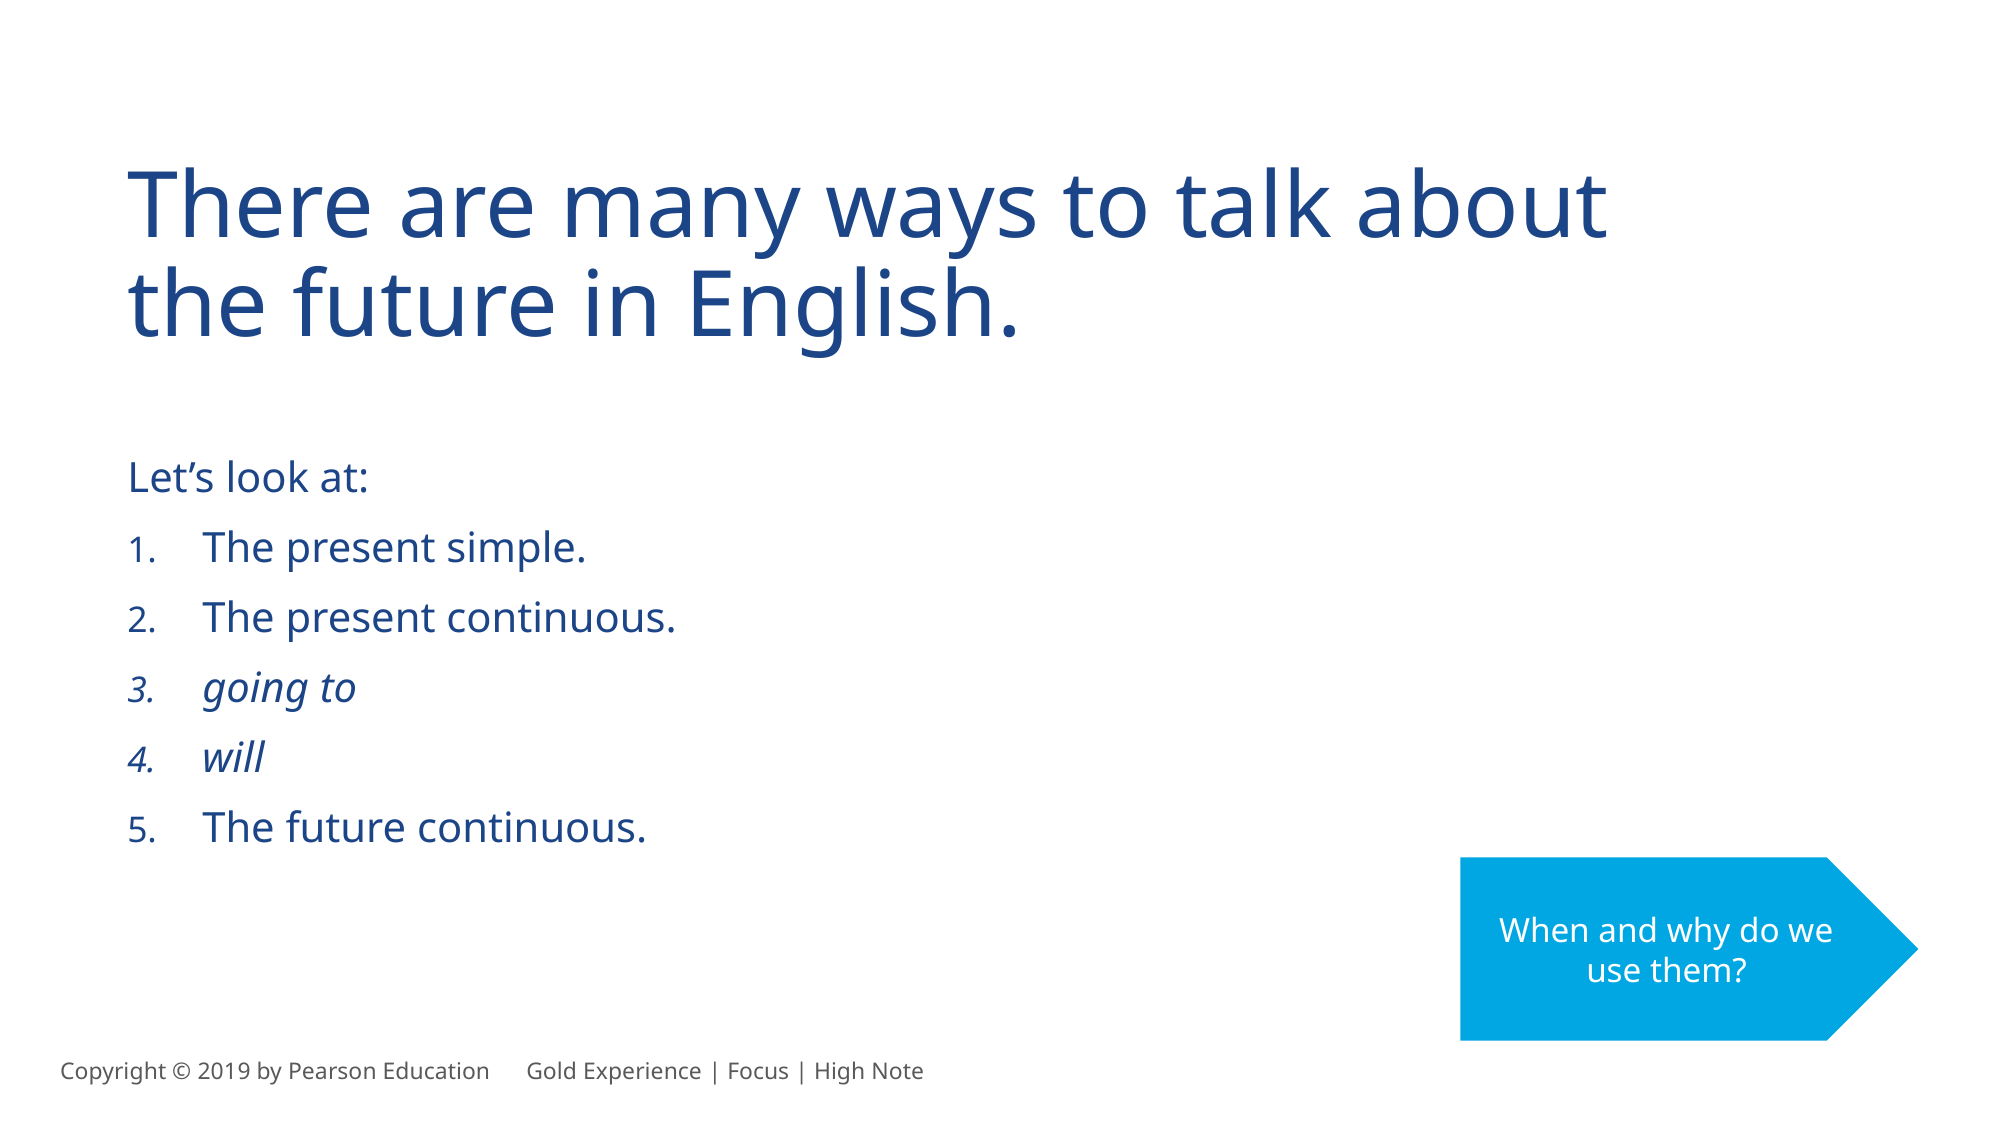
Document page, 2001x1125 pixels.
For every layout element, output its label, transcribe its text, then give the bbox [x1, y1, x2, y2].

text_box When and why do we use them? [1458, 855, 1921, 1043]
title There are many ways to talk about the future in English. [112, 125, 1763, 390]
footer Copyright © 2019 by Pearson Education Gold Experience | Focus | High Note [45, 1040, 1084, 1101]
list Let’s look at: The present simple. The present continuous. going to will The future continuous. [112, 449, 1763, 822]
